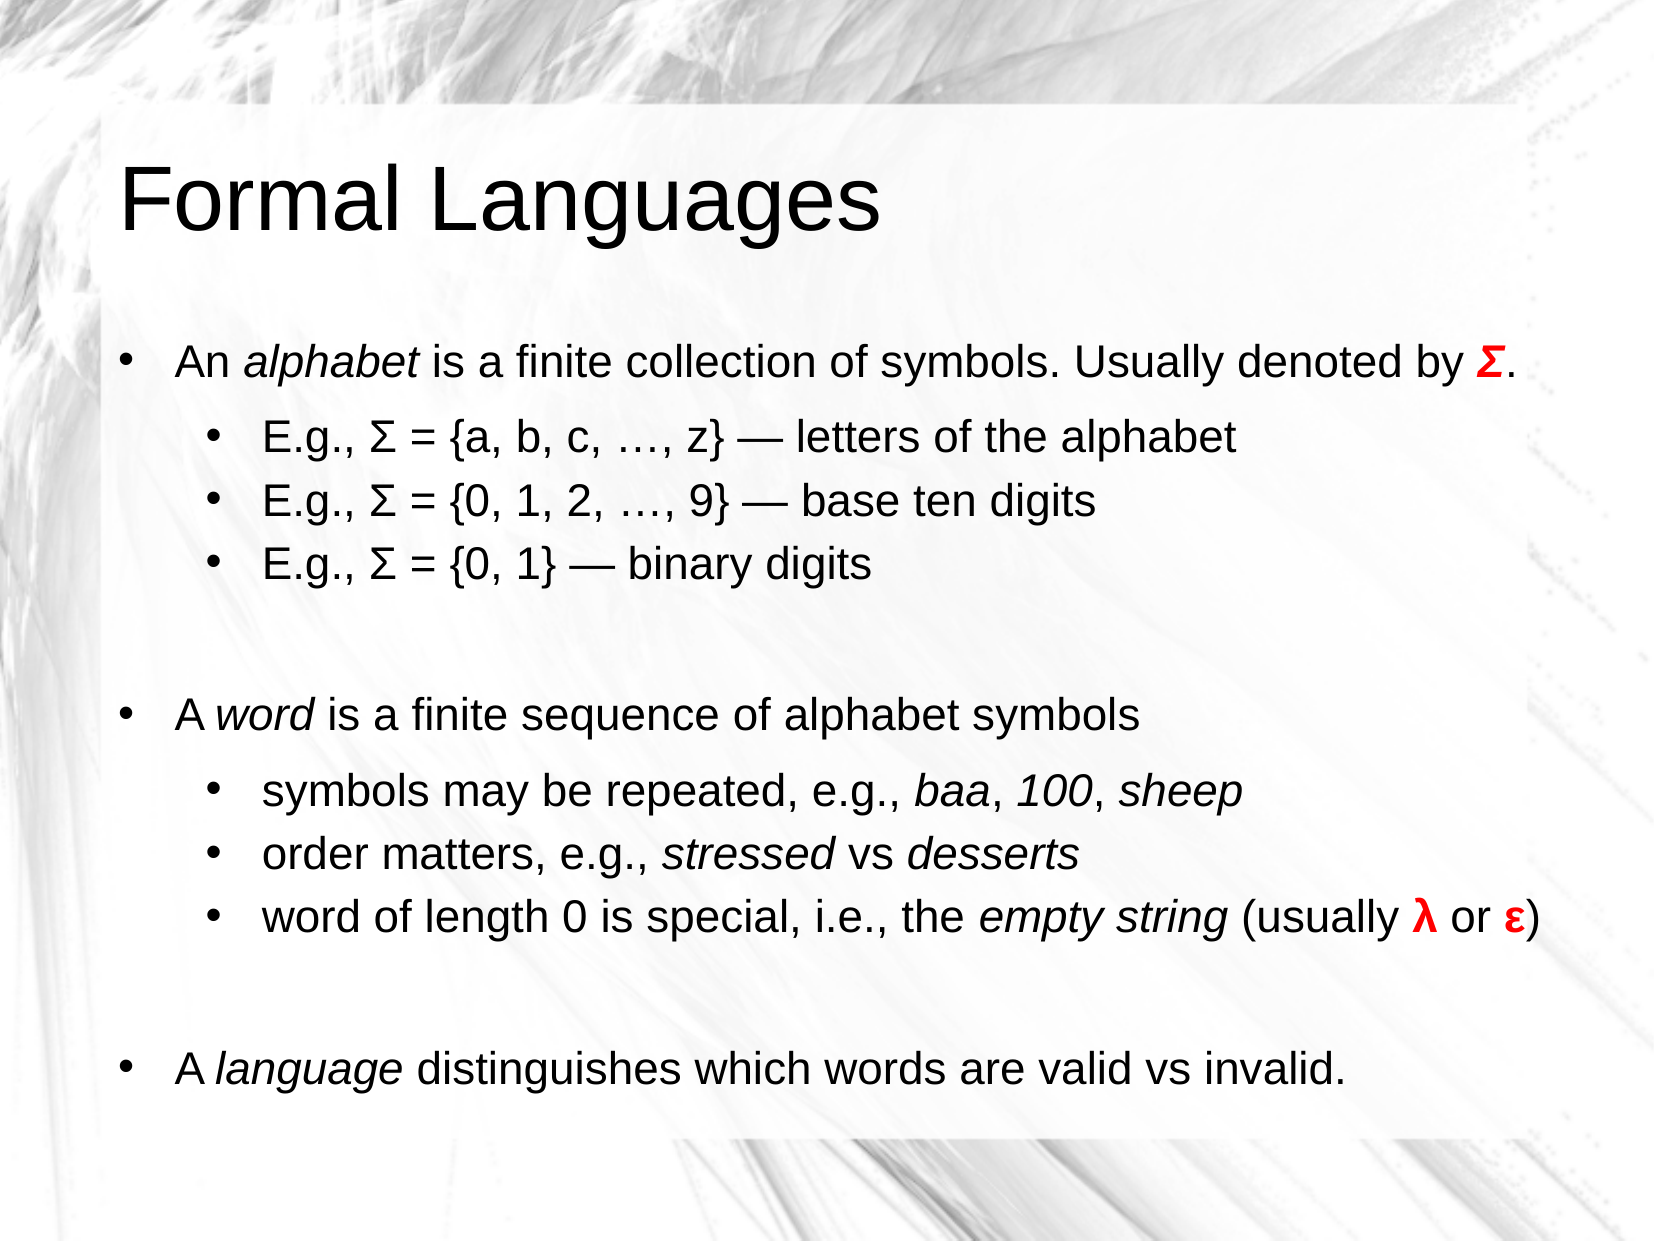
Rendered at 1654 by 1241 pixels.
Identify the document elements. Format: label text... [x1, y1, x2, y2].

list An alphabet is a finite collection of symbols. Usually denoted by Σ. E.g., Σ = {a, b, c, …, z} — letters of the alphabet E.g., Σ = {0, 1, 2, …, 9} — base ten digits E.g., Σ = {0, 1} — binary digits A word is a finite sequence of alphabet symbols symbols may be repeated, e.g., baa, 100, sheep order matters, e.g., stressed vs desserts word of length 0 is special, i.e., the empty string (usually λ or ε) A language distinguishes which words are valid vs invalid. [118, 319, 1571, 1109]
picture [0, 0, 1654, 1241]
title Formal Languages [118, 93, 1506, 299]
